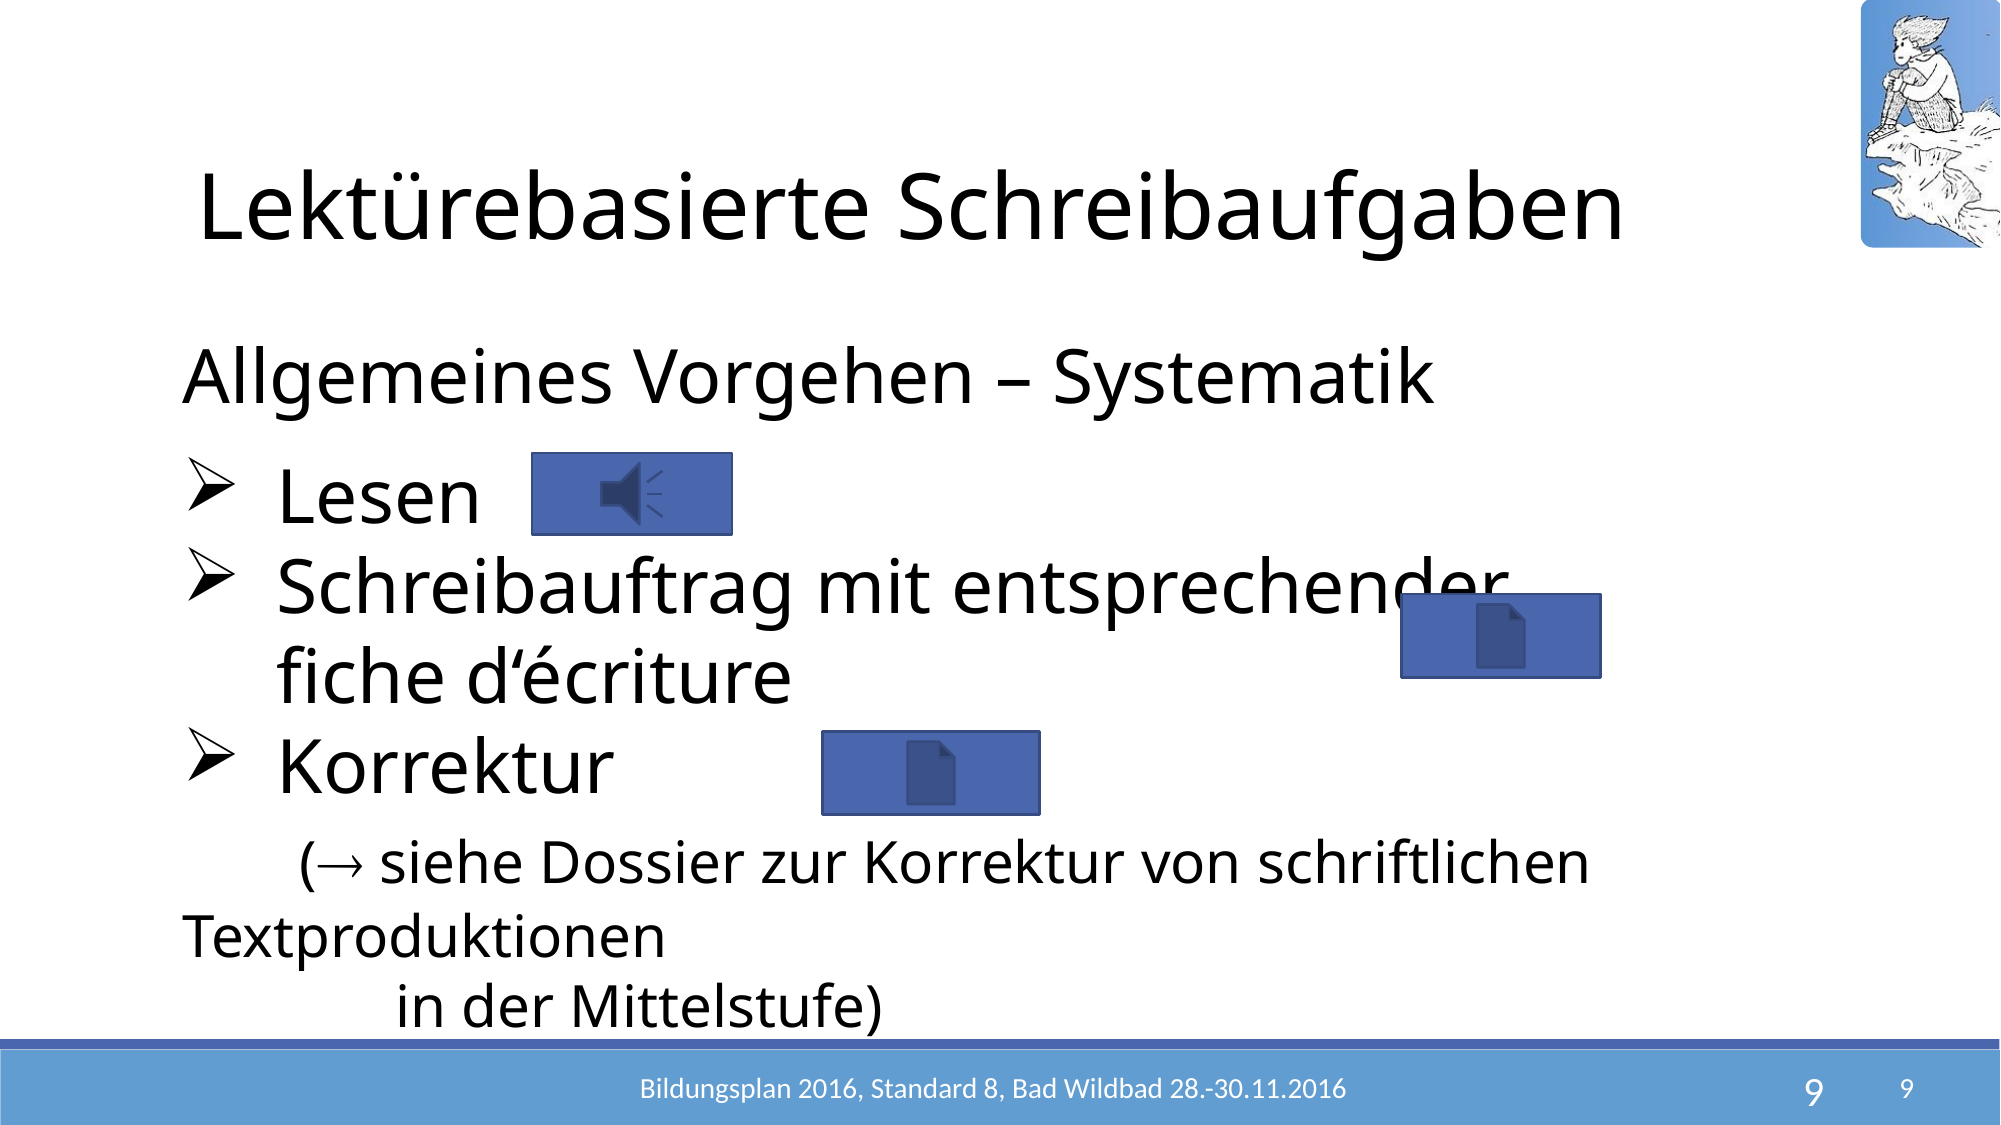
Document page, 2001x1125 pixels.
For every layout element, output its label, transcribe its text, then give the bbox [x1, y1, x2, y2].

text_box Lektürebasierte Schreibaufgaben [182, 140, 1941, 266]
text_box Allgemeines Vorgehen – Systematik Lesen Schreibauftrag mit entsprechender fiche d‘écriture Korrektur ( siehe Dossier zur Korrektur von schriftlichen Textproduktionen in der Mittelstufe) [168, 321, 1941, 1047]
slide_number 9 [1624, 1059, 1840, 1120]
text_box [1400, 593, 1602, 679]
picture [1860, 0, 2001, 248]
text_box [821, 730, 1041, 816]
text_box [531, 452, 733, 536]
